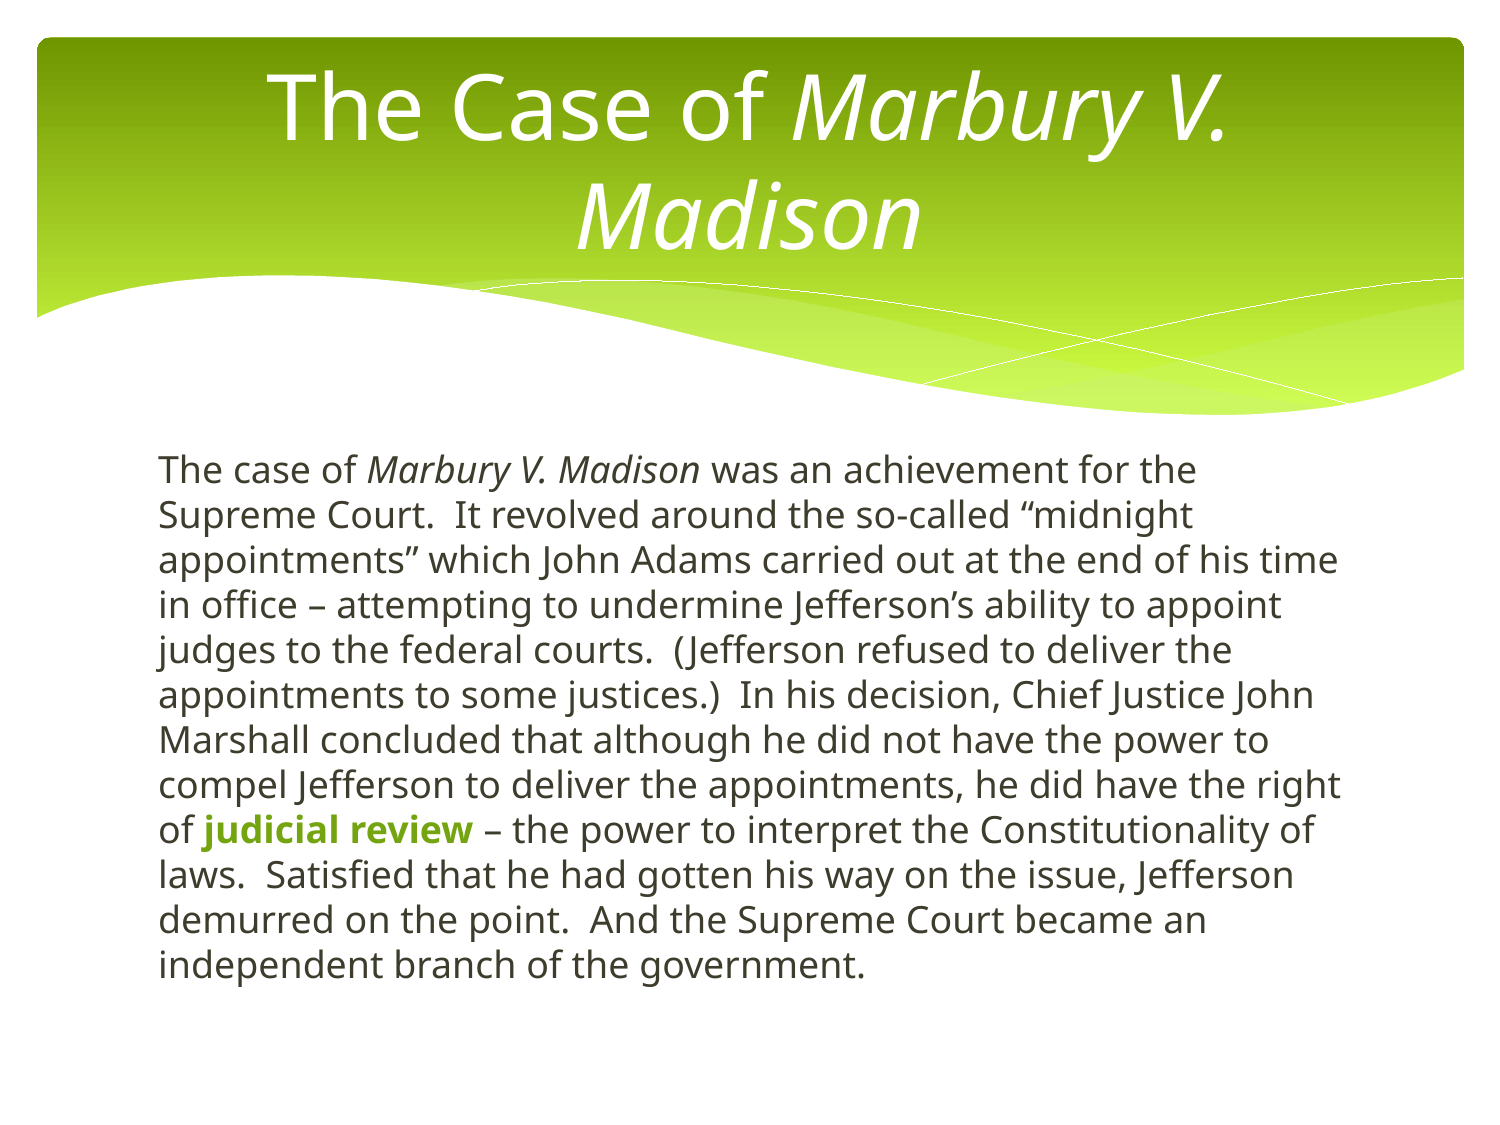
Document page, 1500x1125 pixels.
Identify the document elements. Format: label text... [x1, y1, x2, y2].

title The Case of Marbury V. Madison [75, 55, 1425, 261]
list The case of Marbury V. Madison was an achievement for the Supreme Court. It revolved around the so-called “midnight appointments” which John Adams carried out at the end of his time in office – attempting to undermine Jefferson’s ability to appoint judges to the federal courts. (Jefferson refused to deliver the appointments to some justices.) In his decision, Chief Justice John Marshall concluded that although he did not have the power to compel Jefferson to deliver the appointments, he did have the right of judicial review – the power to interpret the Constitutionality of laws. Satisfied that he had gotten his way on the issue, Jefferson demurred on the point. And the Supreme Court became an independent branch of the government. [143, 438, 1359, 1005]
